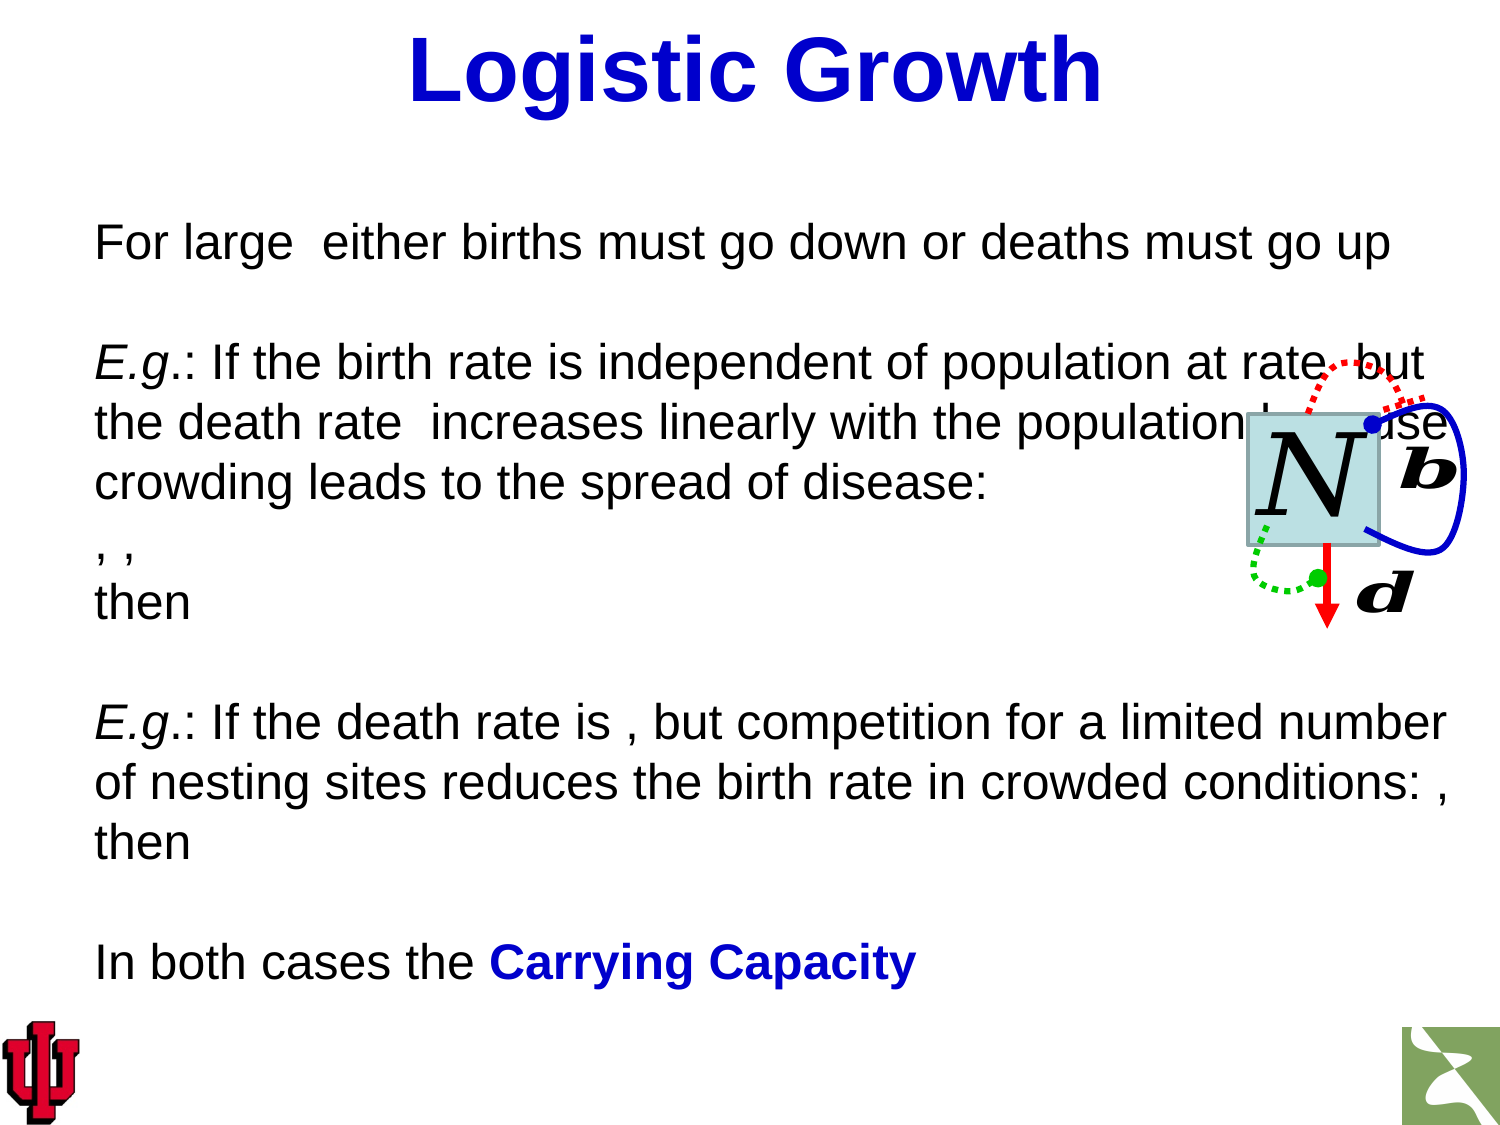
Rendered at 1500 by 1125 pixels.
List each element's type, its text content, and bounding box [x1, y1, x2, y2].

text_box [1249, 362, 1465, 629]
picture [1402, 1027, 1500, 1125]
picture [0, 1020, 80, 1125]
title Logistic Growth [81, 0, 1432, 130]
